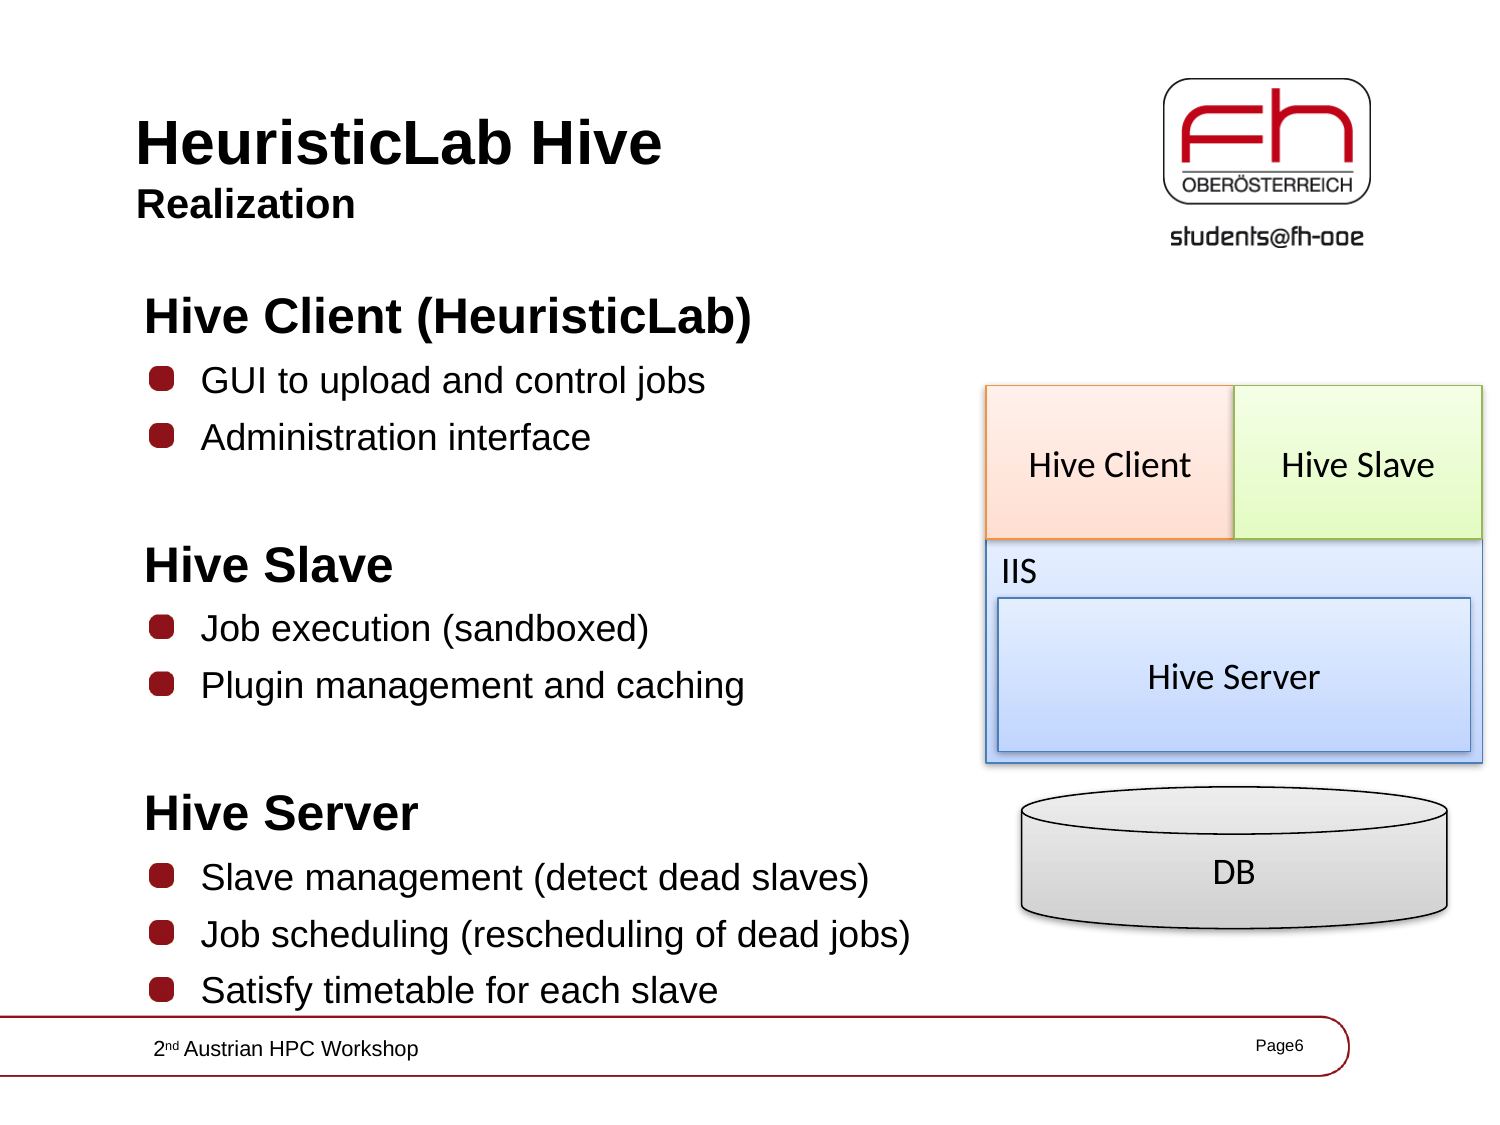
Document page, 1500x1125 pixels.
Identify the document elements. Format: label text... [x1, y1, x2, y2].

picture [149, 974, 174, 1004]
picture [149, 612, 174, 641]
list Hive Client (HeuristicLab) GUI to upload and control jobs Administration interface Hive Slave Job execution (sandboxed) Plugin management and caching Hive Server Slave management (detect dead slaves) Job scheduling (rescheduling of dead jobs) Satisfy timetable for each slave [129, 283, 1345, 953]
title HeuristicLab Hive Realization [135, 101, 1141, 243]
text_box Hive Slave [1345, 385, 1483, 540]
picture [0, 1012, 1353, 1080]
slide_number Page6 [991, 1027, 1304, 1063]
picture [149, 860, 174, 890]
picture [149, 420, 174, 450]
picture [149, 363, 174, 393]
picture [149, 917, 174, 947]
text_box DB [1345, 789, 1448, 926]
text_box IIS [1345, 545, 1483, 764]
text_box Hive Server [1345, 597, 1471, 752]
picture [149, 669, 174, 698]
picture [1163, 78, 1371, 248]
